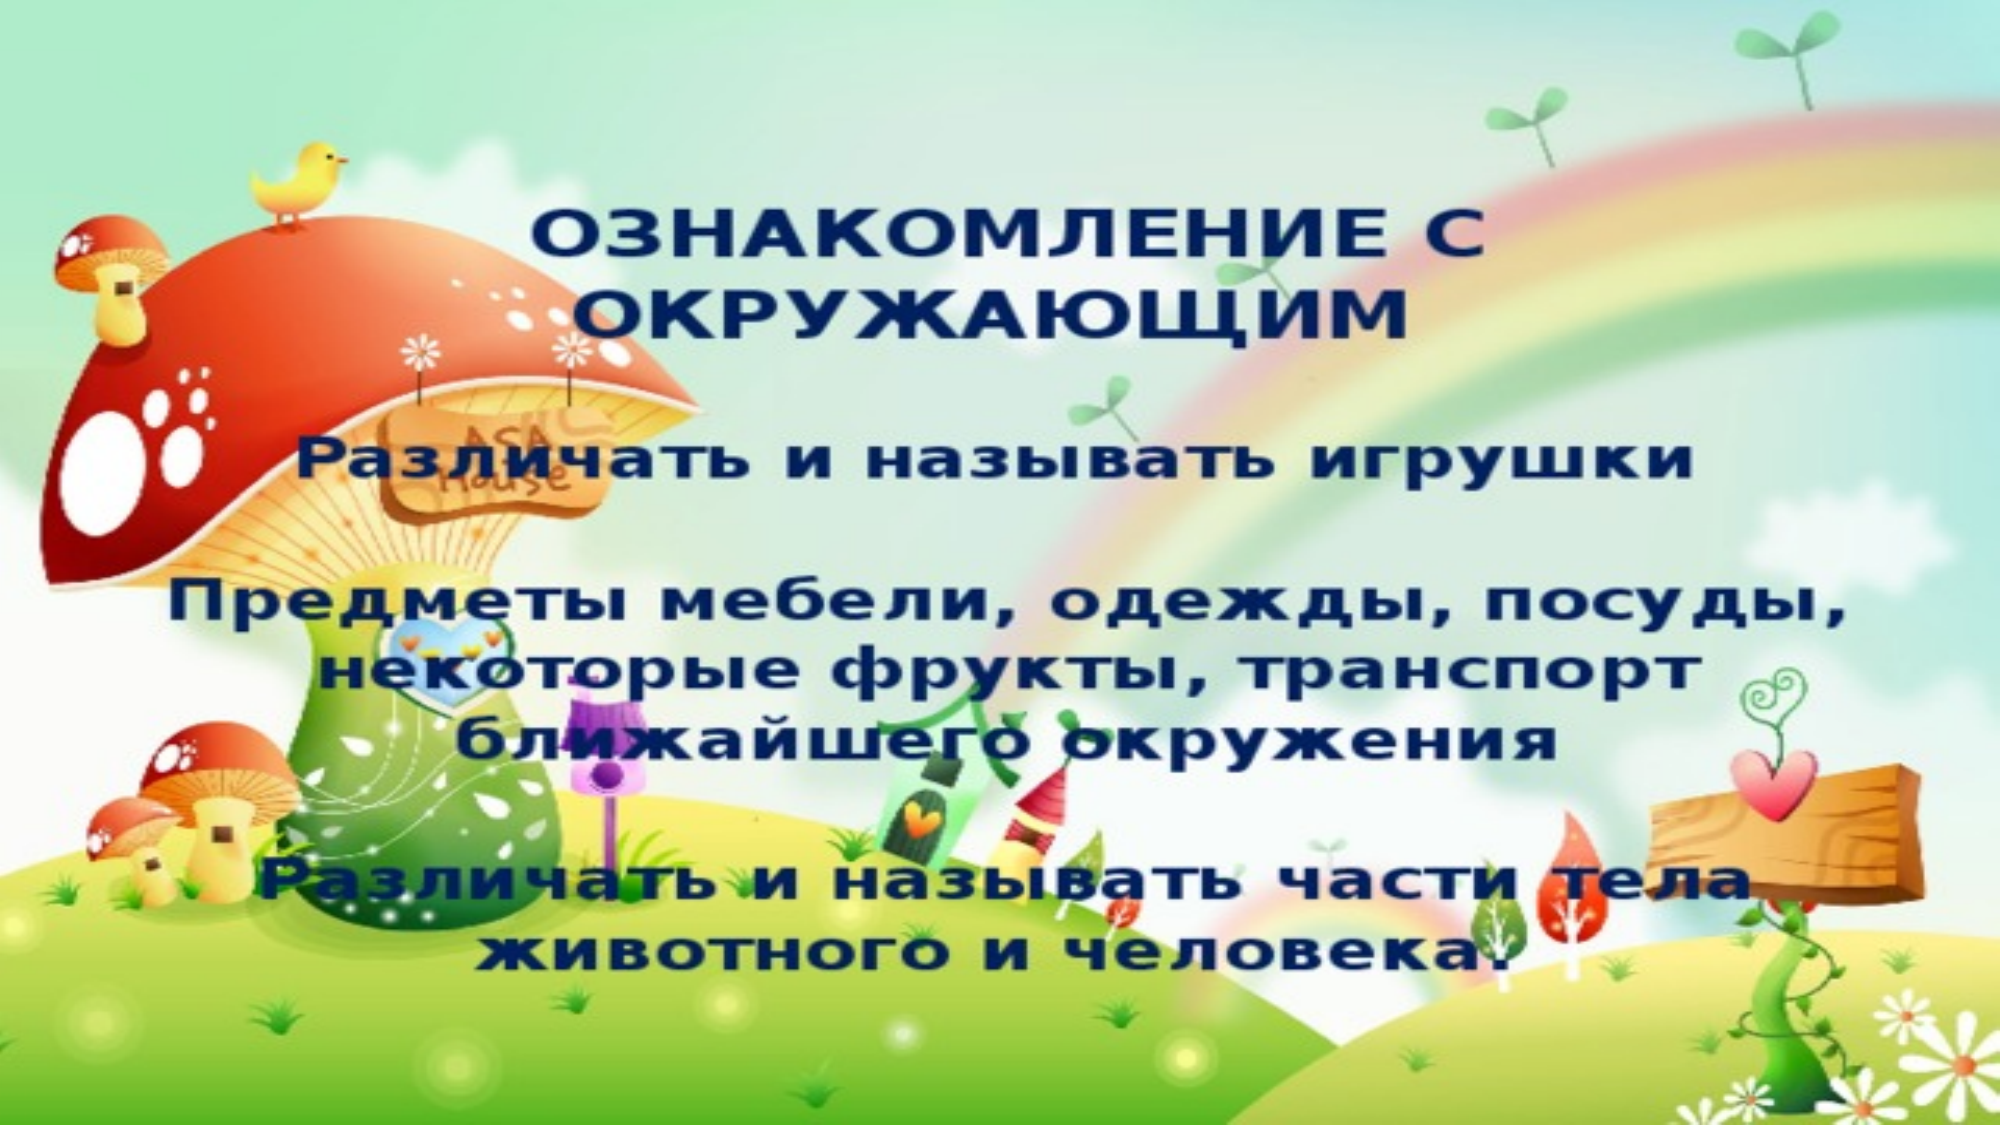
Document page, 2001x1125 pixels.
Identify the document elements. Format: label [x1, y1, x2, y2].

list [0, 0, 2000, 1125]
